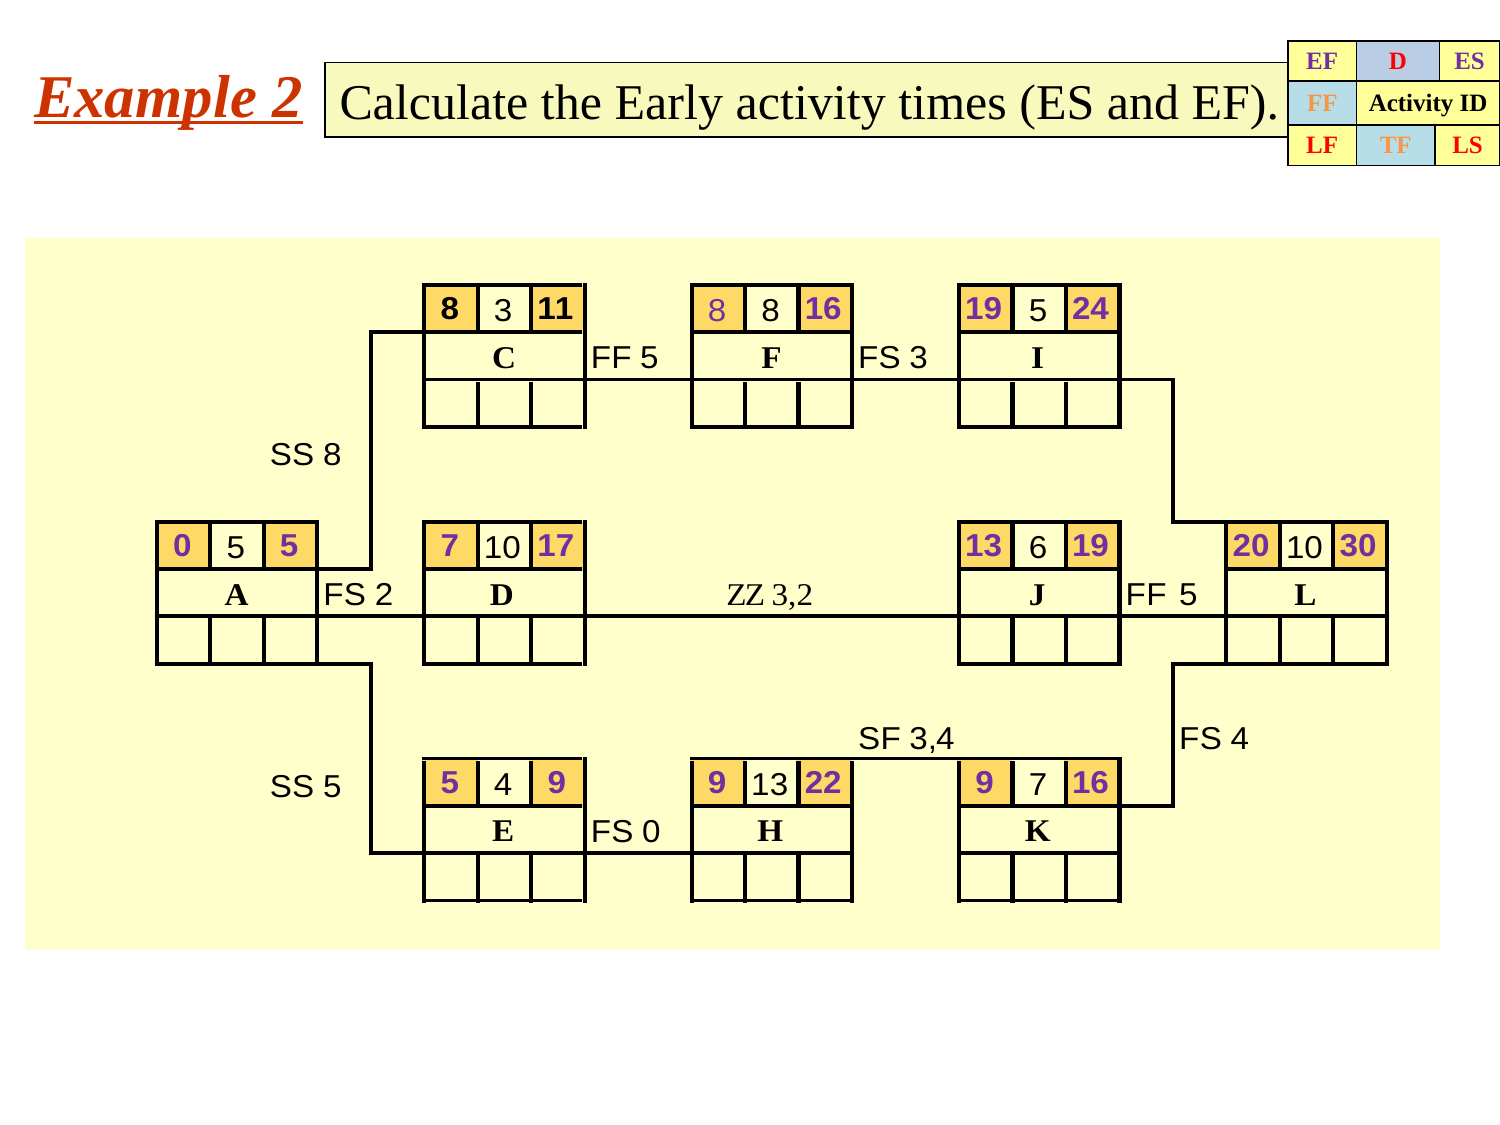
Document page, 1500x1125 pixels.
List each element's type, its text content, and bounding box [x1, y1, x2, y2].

table_header ES [1440, 42, 1499, 80]
table_header EF [1289, 42, 1356, 80]
table_cell LS [1436, 126, 1499, 165]
table_cell LF [1289, 126, 1356, 165]
table_header D [1357, 42, 1439, 80]
table_cell FF [1289, 82, 1356, 124]
text_box Calculate the Early activity times (ES and EF). [324, 62, 1287, 138]
table_cell TF [1357, 126, 1434, 165]
title Example 2 [12, 40, 325, 146]
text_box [24, 237, 1441, 951]
table_cell Activity ID [1357, 82, 1499, 124]
